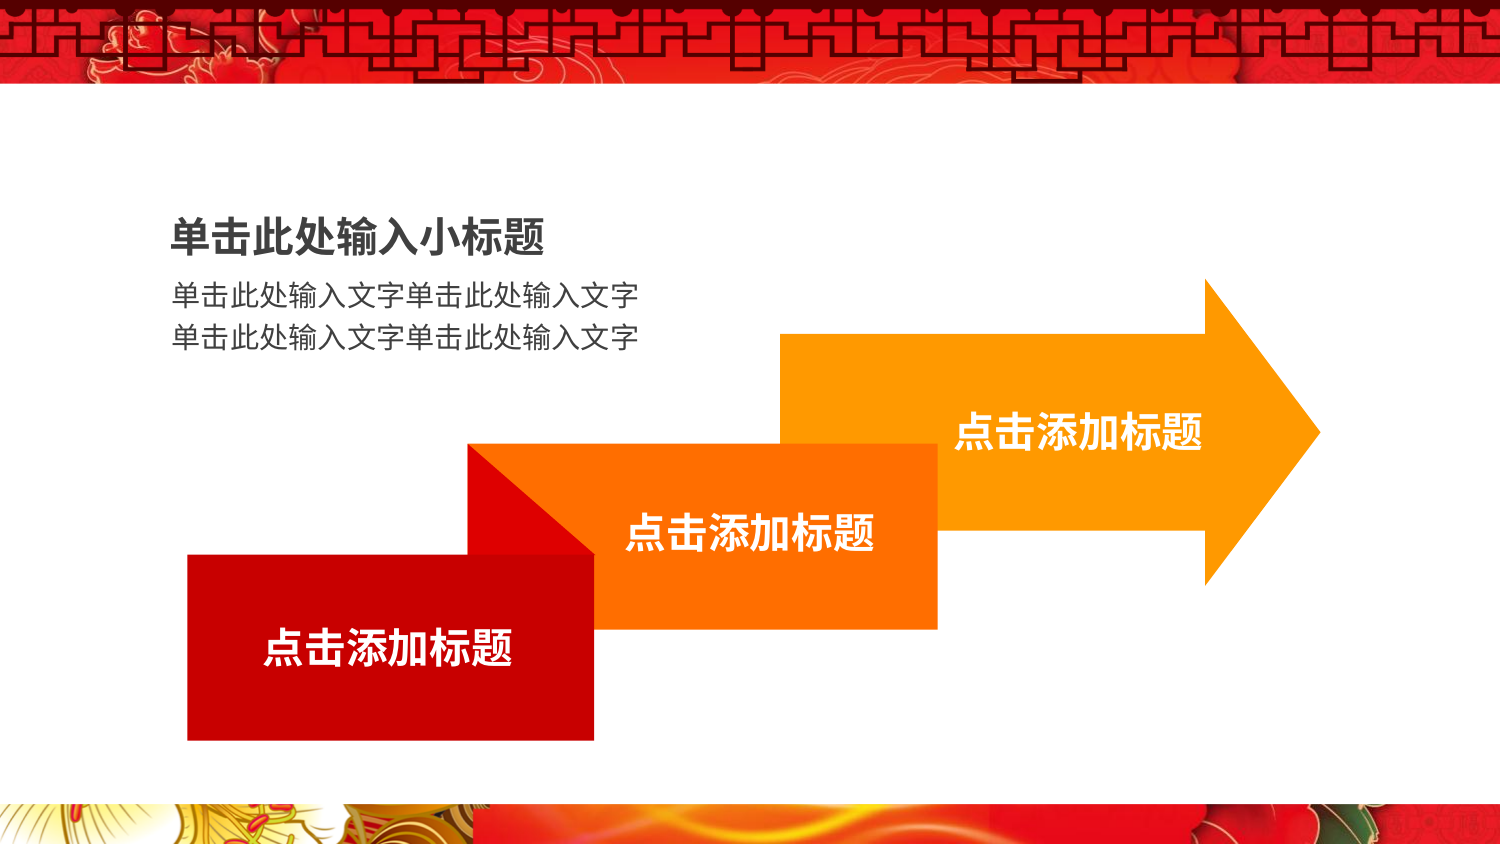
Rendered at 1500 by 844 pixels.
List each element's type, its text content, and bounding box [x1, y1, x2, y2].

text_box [780, 278, 1321, 586]
picture [0, 805, 1500, 844]
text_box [187, 554, 595, 741]
text_box 单击此处输入小标题 [169, 200, 580, 260]
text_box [467, 443, 938, 630]
picture [0, 0, 1500, 83]
text_box 单击此处输入文字单击此处输入文字 单击此处输入文字单击此处输入文字 [156, 262, 691, 404]
